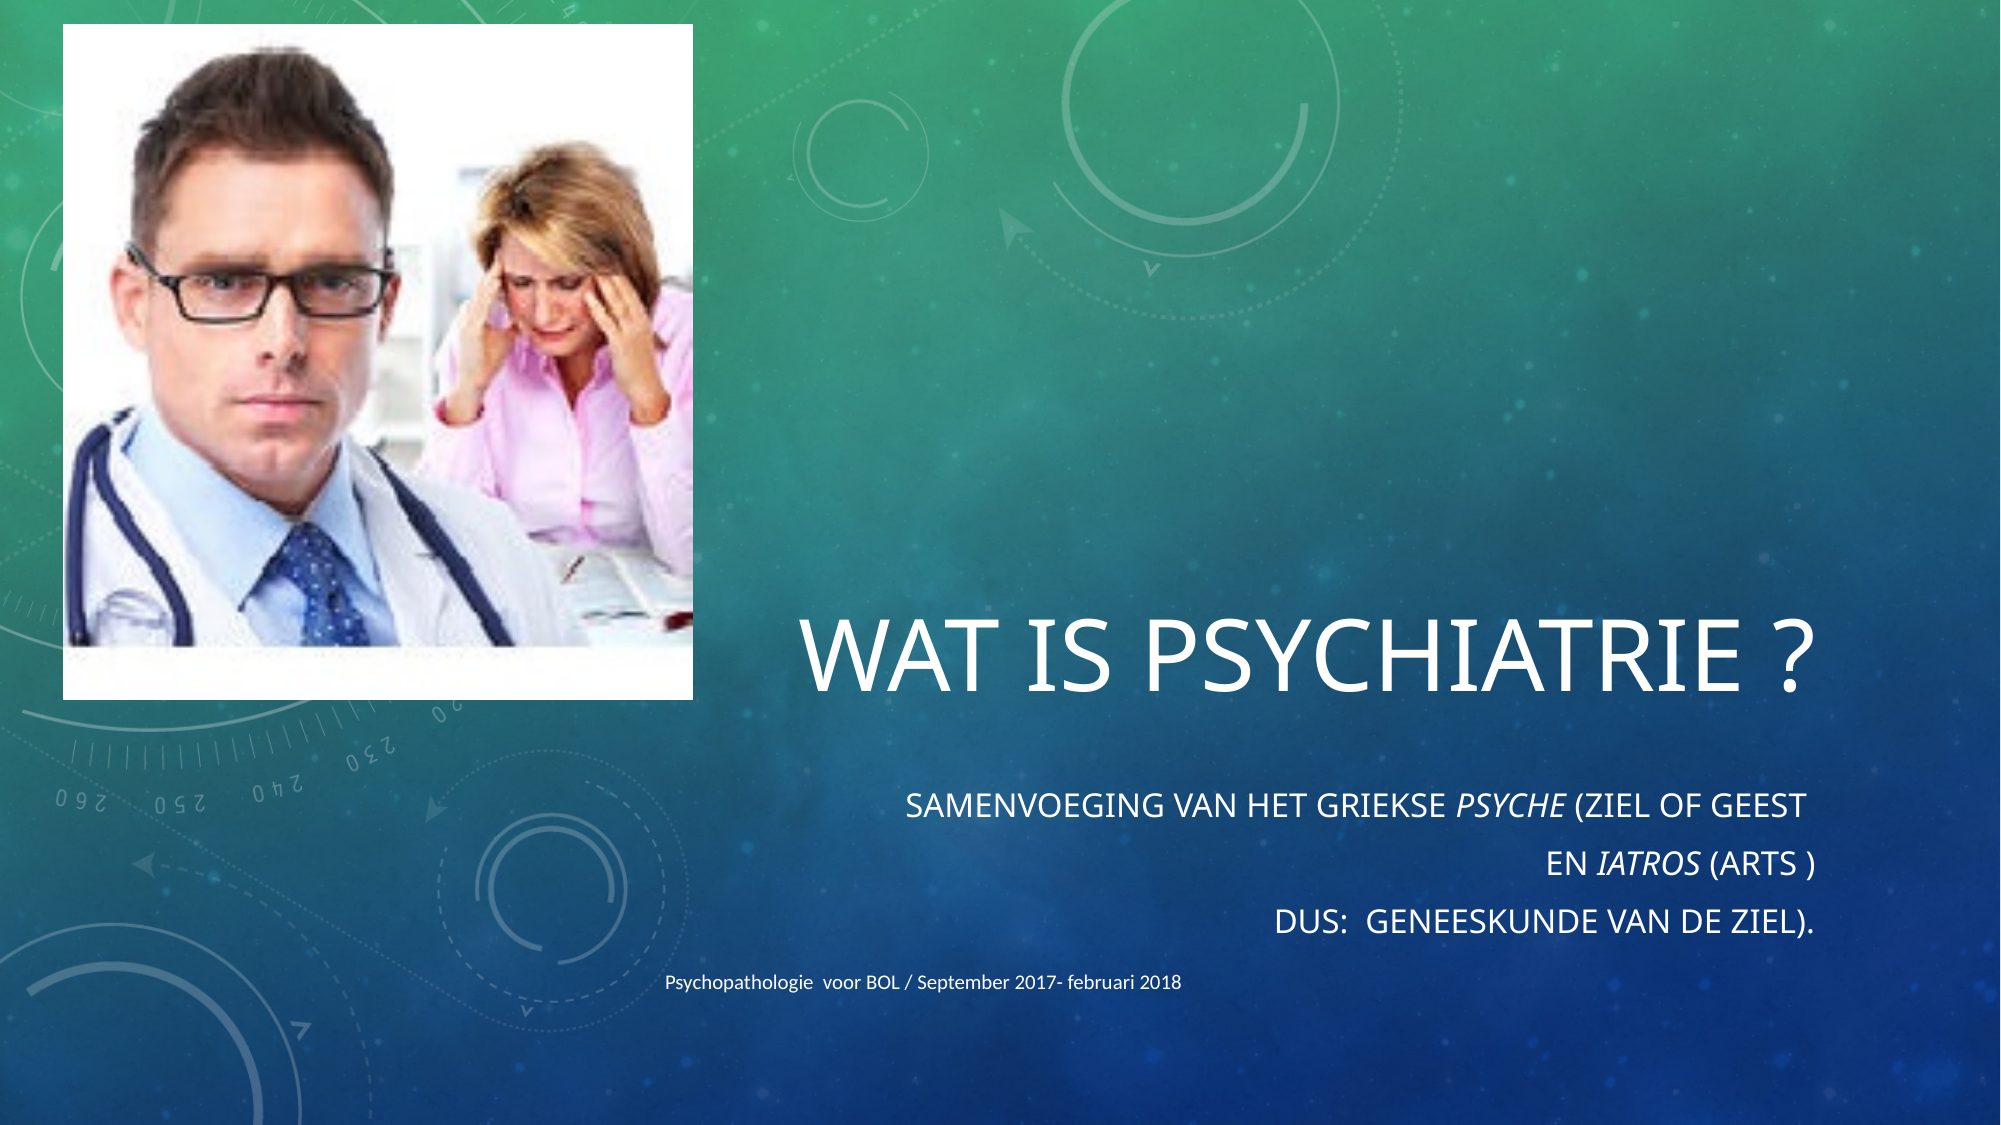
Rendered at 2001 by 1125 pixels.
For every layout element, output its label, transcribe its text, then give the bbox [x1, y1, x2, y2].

picture [0, 0, 2001, 1125]
footer Psychopathologie voor BOL / September 2017- februari 2018 [650, 963, 1453, 1025]
subtitle samenvoeging van het Griekse psyche (ziel of geest en iatros (arts ) Dus: geneeskunde van de ziel). [173, 719, 1831, 950]
title Wat is psychiatrie ? [769, 391, 1831, 719]
